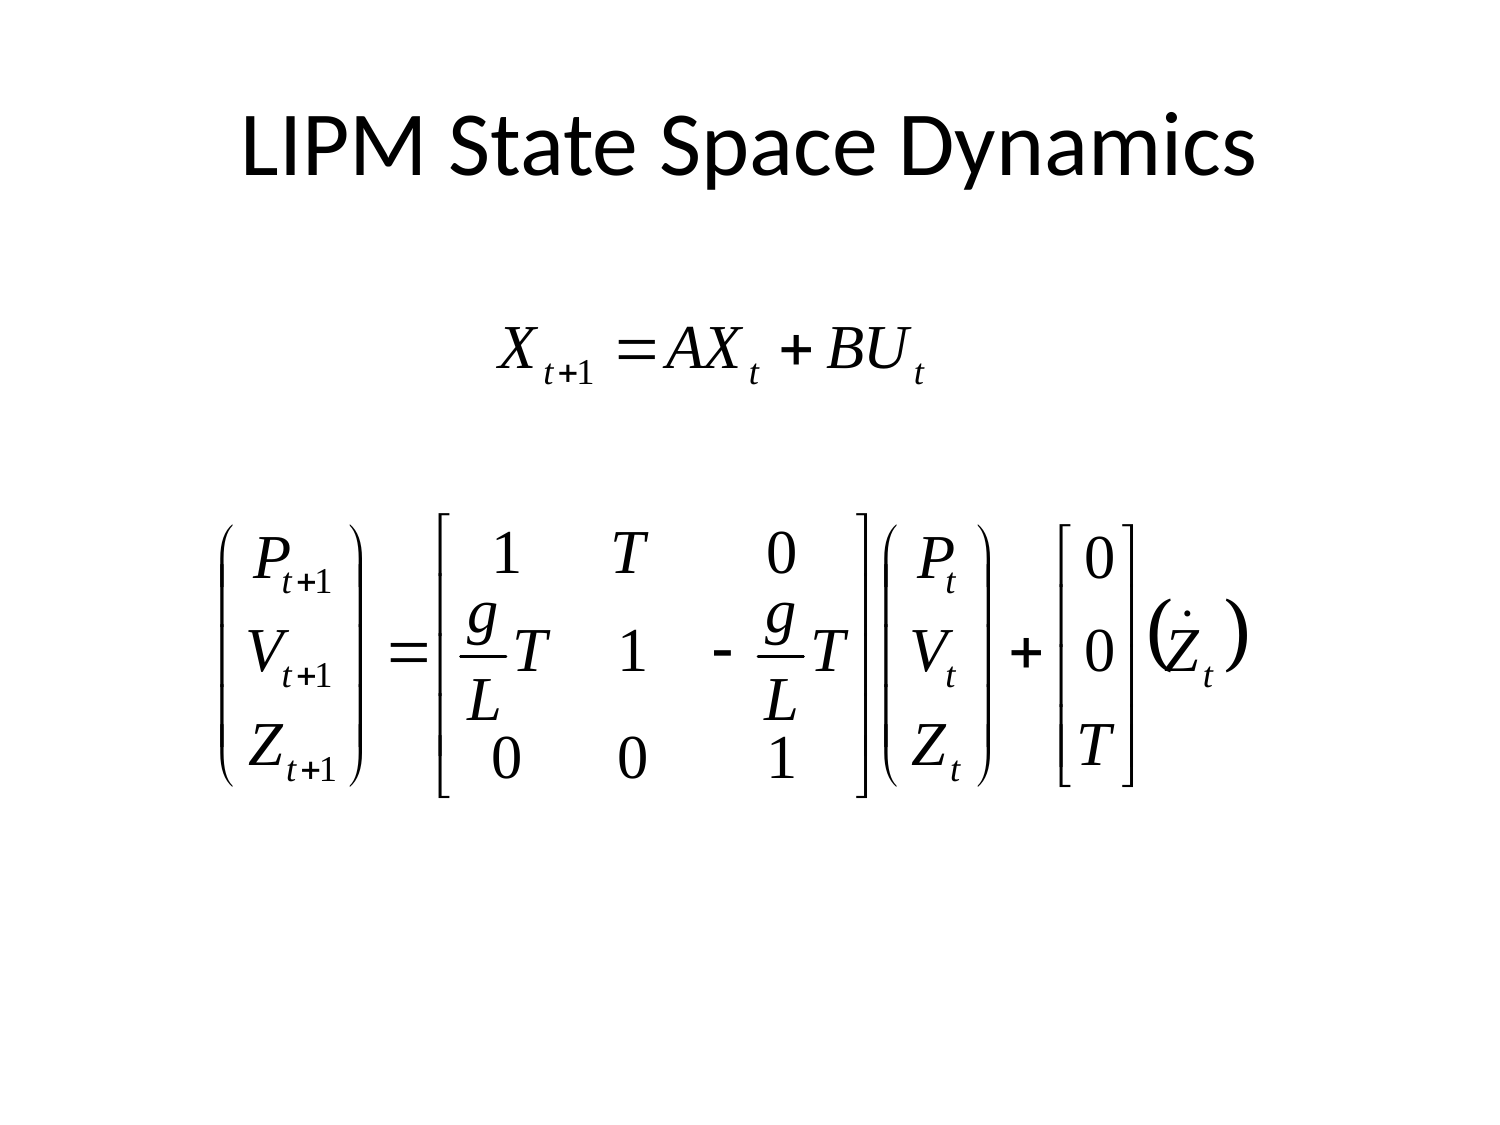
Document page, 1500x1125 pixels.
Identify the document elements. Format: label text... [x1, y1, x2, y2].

title LIPM State Space Dynamics [75, 45, 1425, 233]
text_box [484, 305, 938, 401]
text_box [208, 499, 1251, 813]
